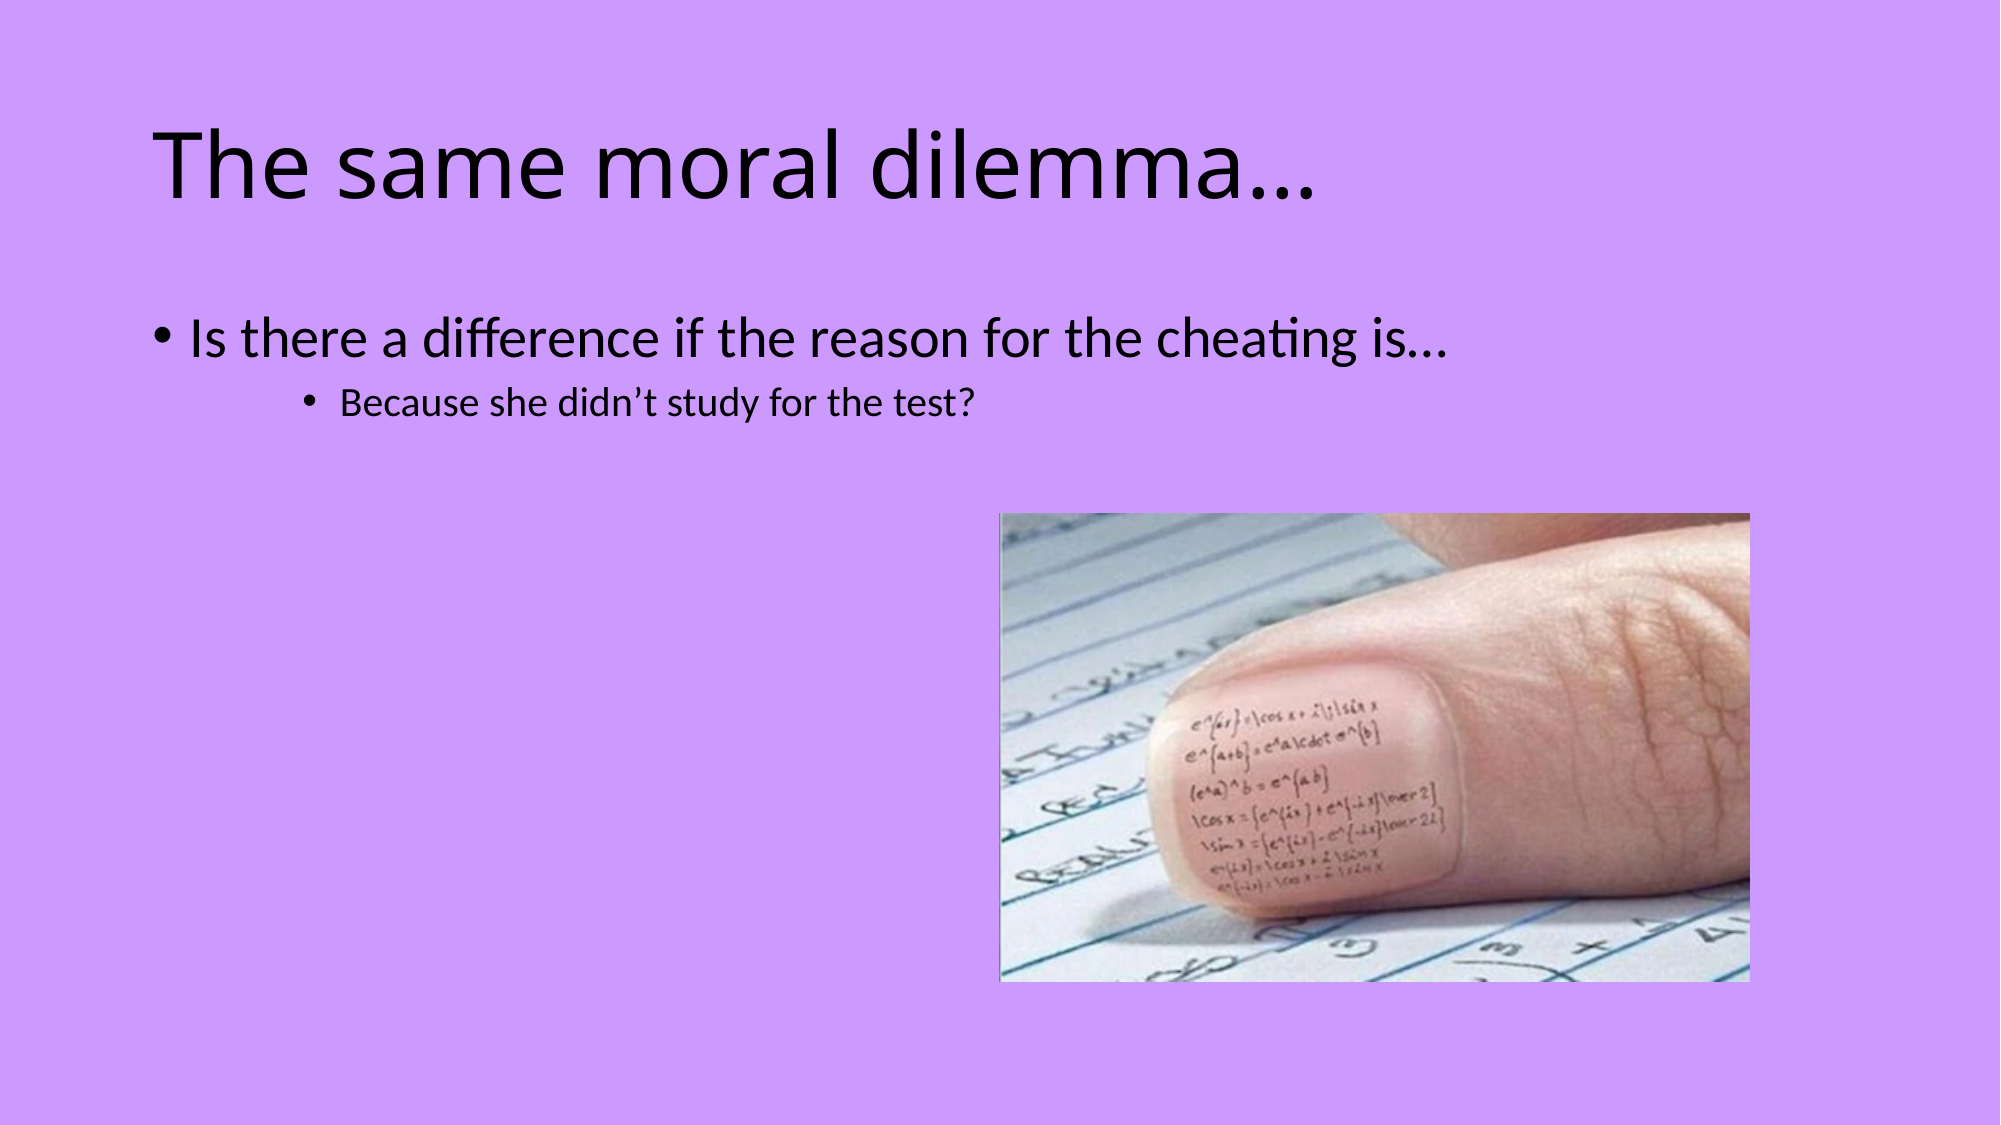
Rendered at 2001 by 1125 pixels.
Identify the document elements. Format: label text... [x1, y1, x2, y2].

picture [999, 513, 1750, 983]
list Is there a difference if the reason for the cheating is… Because she didn’t study for the test? [137, 299, 1863, 1014]
title The same moral dilemma… [137, 59, 1863, 278]
